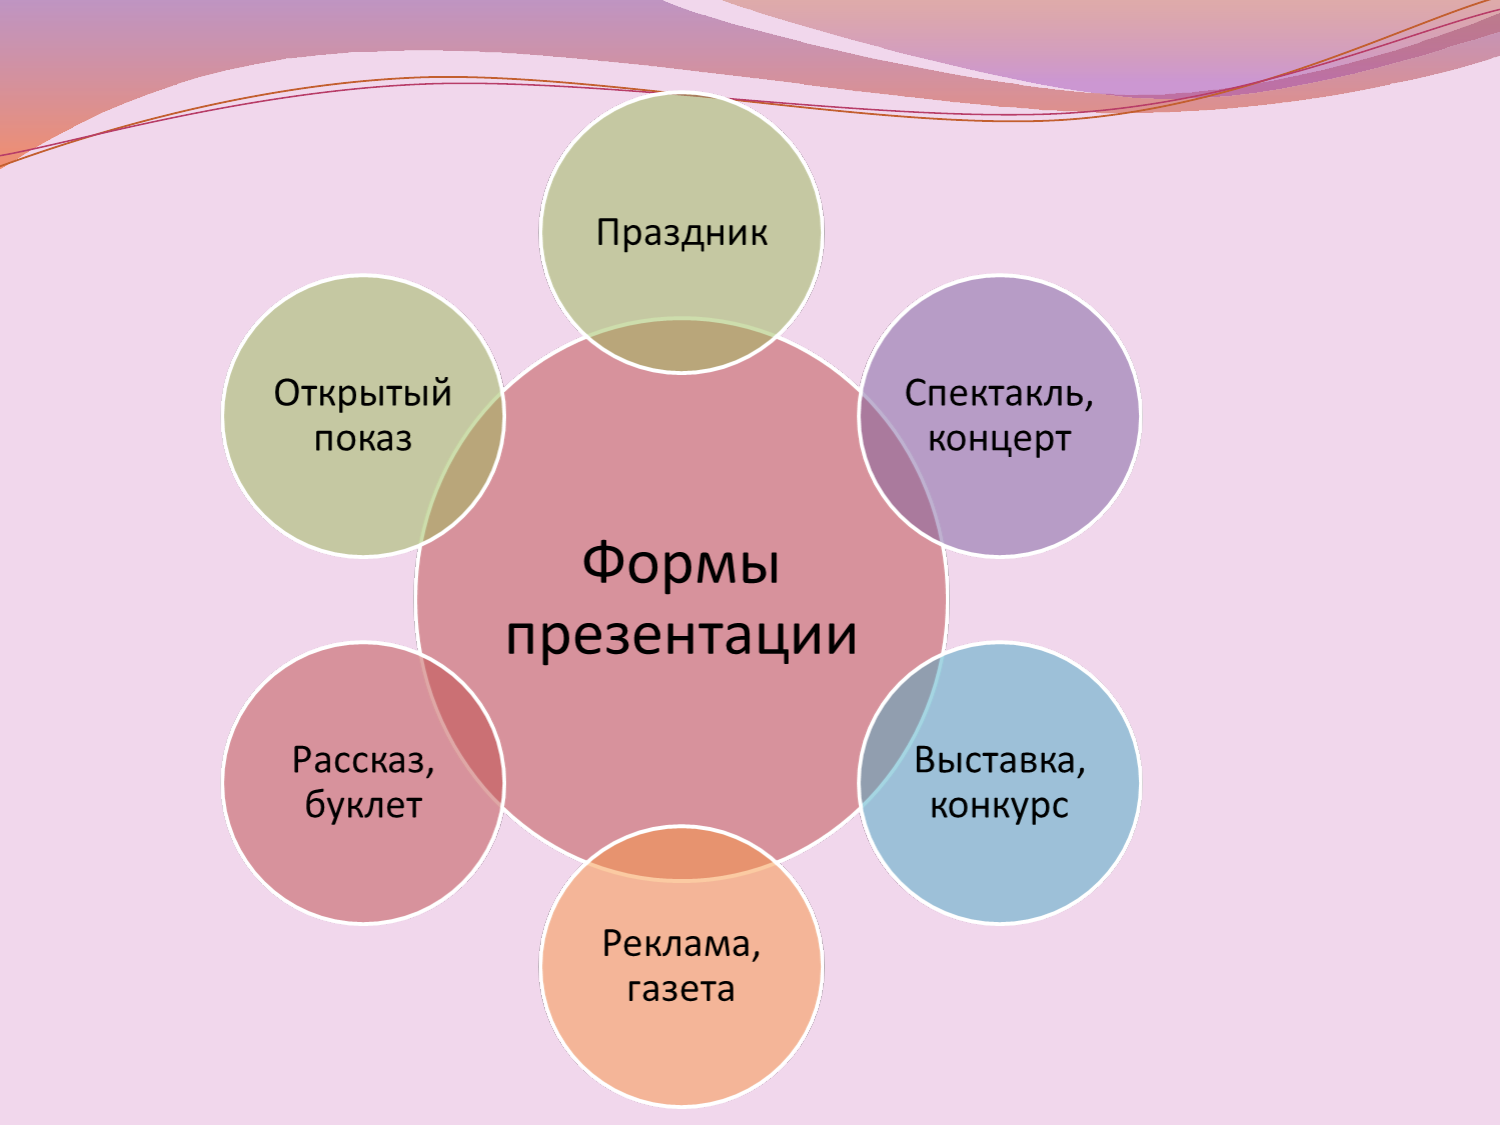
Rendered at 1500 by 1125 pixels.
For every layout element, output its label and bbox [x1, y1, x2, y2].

picture [2, 89, 1361, 1110]
